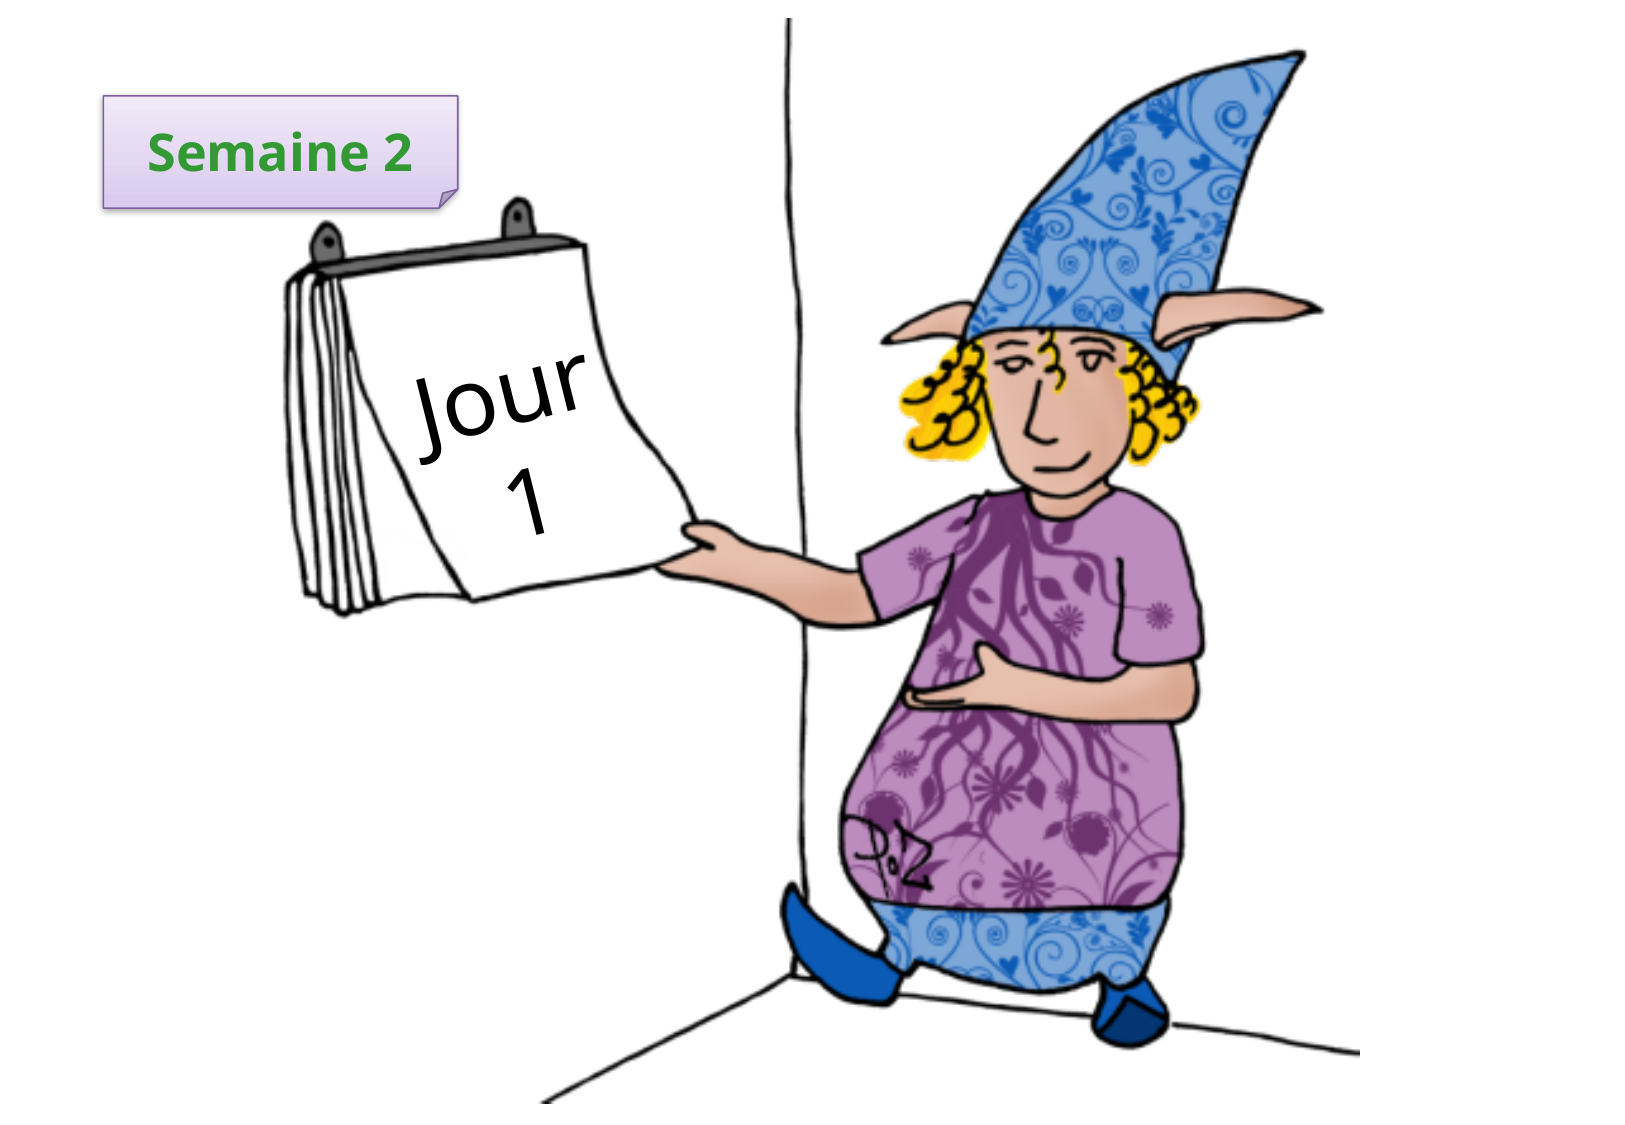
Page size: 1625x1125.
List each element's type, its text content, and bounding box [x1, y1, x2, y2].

text_box Semaine 2 [102, 95, 459, 209]
text_box Jour 1 [339, 290, 693, 597]
picture [264, 18, 1360, 1104]
